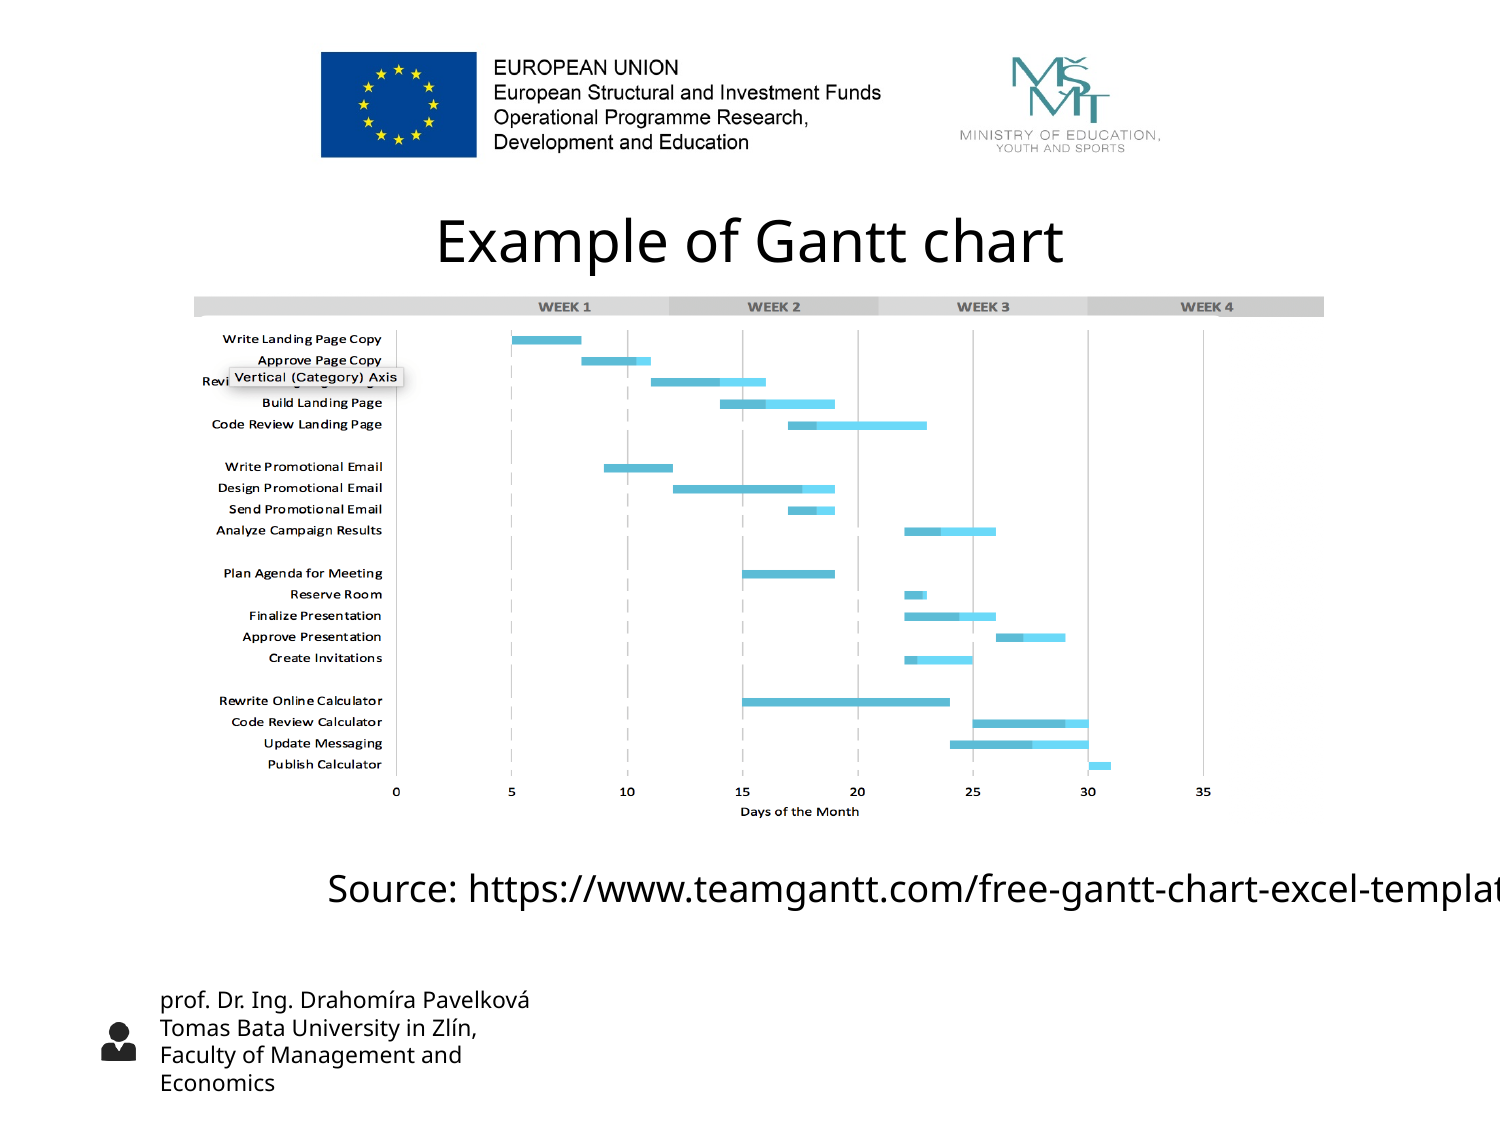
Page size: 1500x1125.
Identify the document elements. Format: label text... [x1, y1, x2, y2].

title Example of Gantt chart [75, 175, 1425, 303]
footer prof. Dr. Ing. Drahomíra Pavelková Tomas Bata University in Zlín, Faculty of Management and Economics [145, 999, 550, 1083]
picture [268, 0, 1212, 210]
picture [194, 290, 1324, 825]
text_box Source: https://www.teamgantt.com/free-gantt-chart-excel-template [312, 857, 1500, 963]
picture [101, 1021, 136, 1062]
